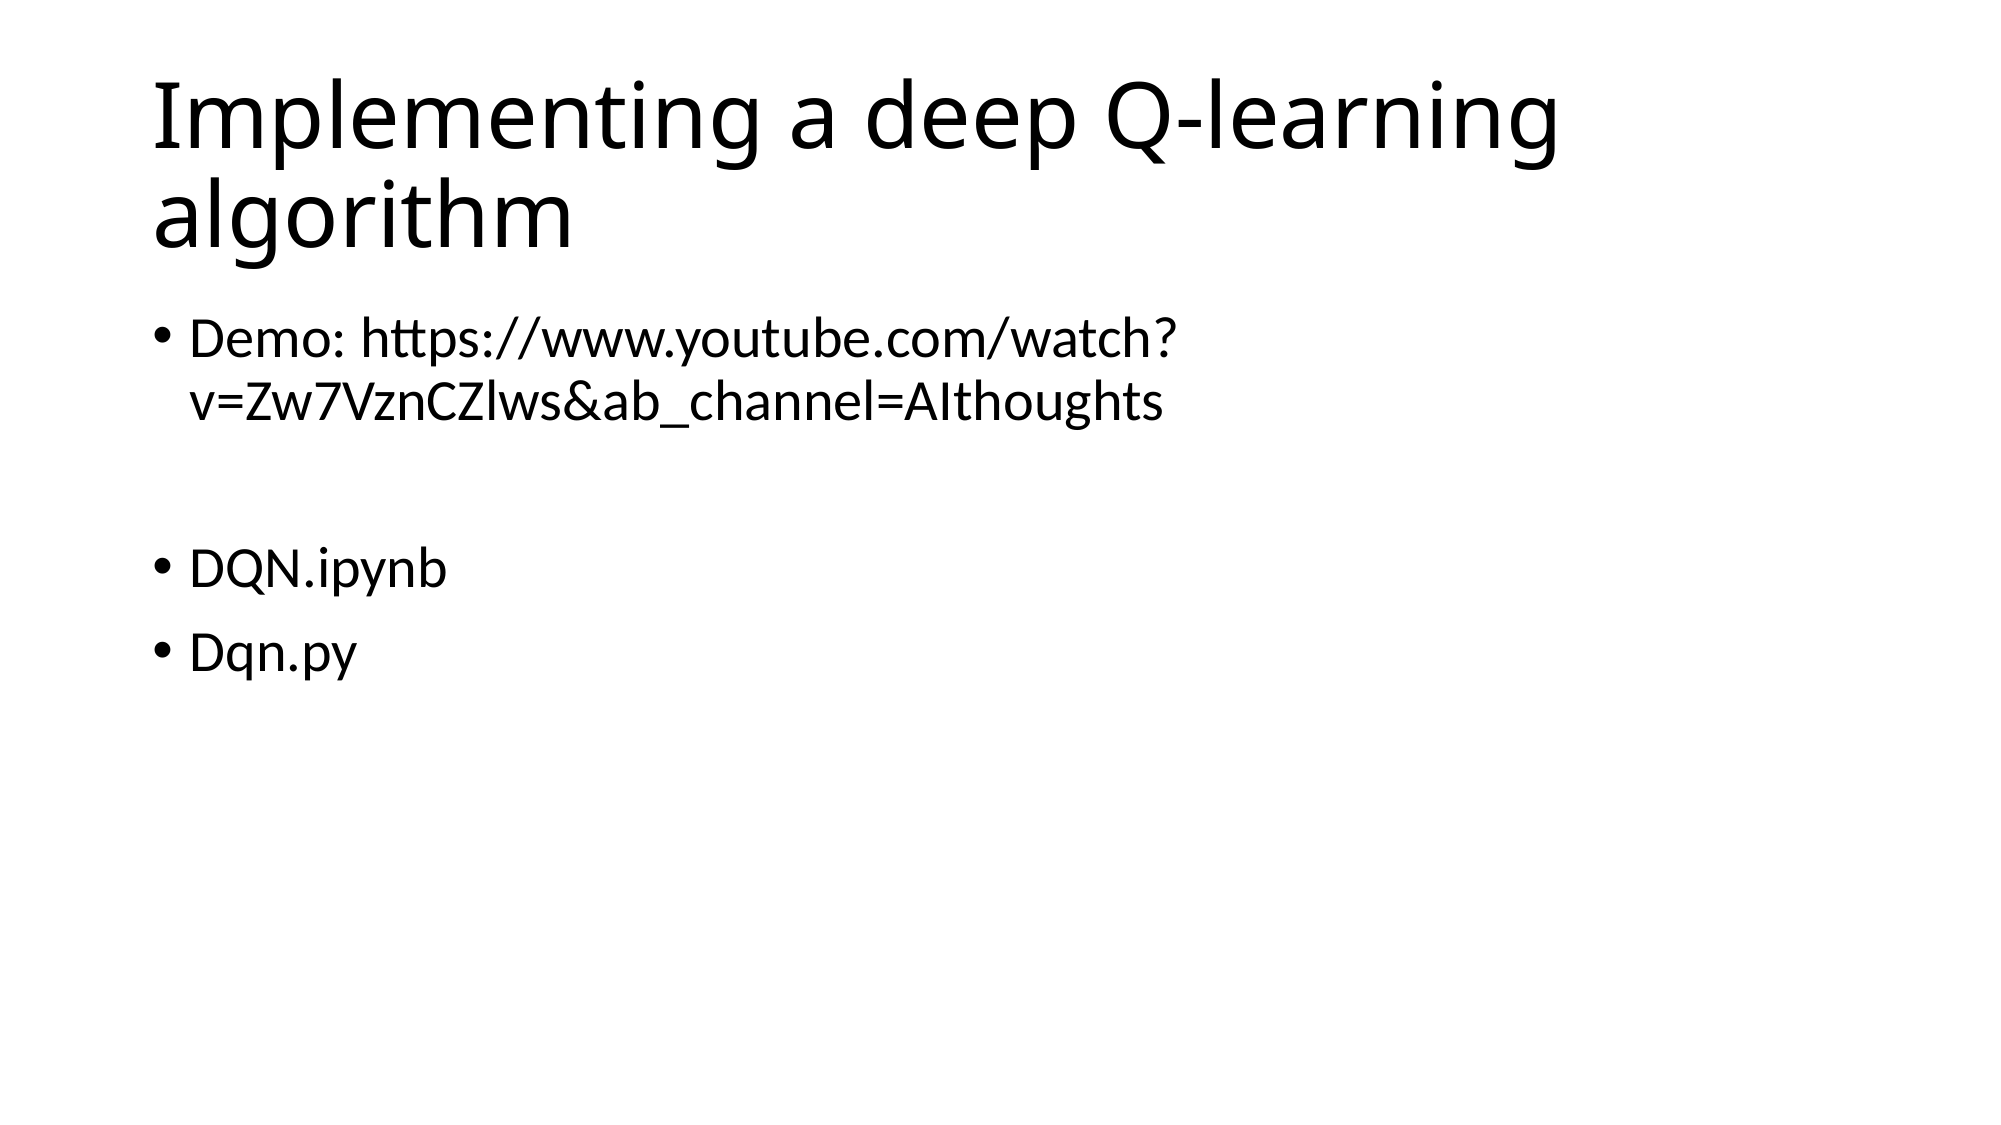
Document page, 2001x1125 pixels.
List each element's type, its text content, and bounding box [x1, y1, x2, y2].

list Demo: https://www.youtube.com/watch?v=Zw7VznCZlws&ab_channel=AIthoughts DQN.ipynb Dqn.py [137, 299, 1863, 1014]
title Implementing a deep Q-learning algorithm [137, 59, 1863, 278]
